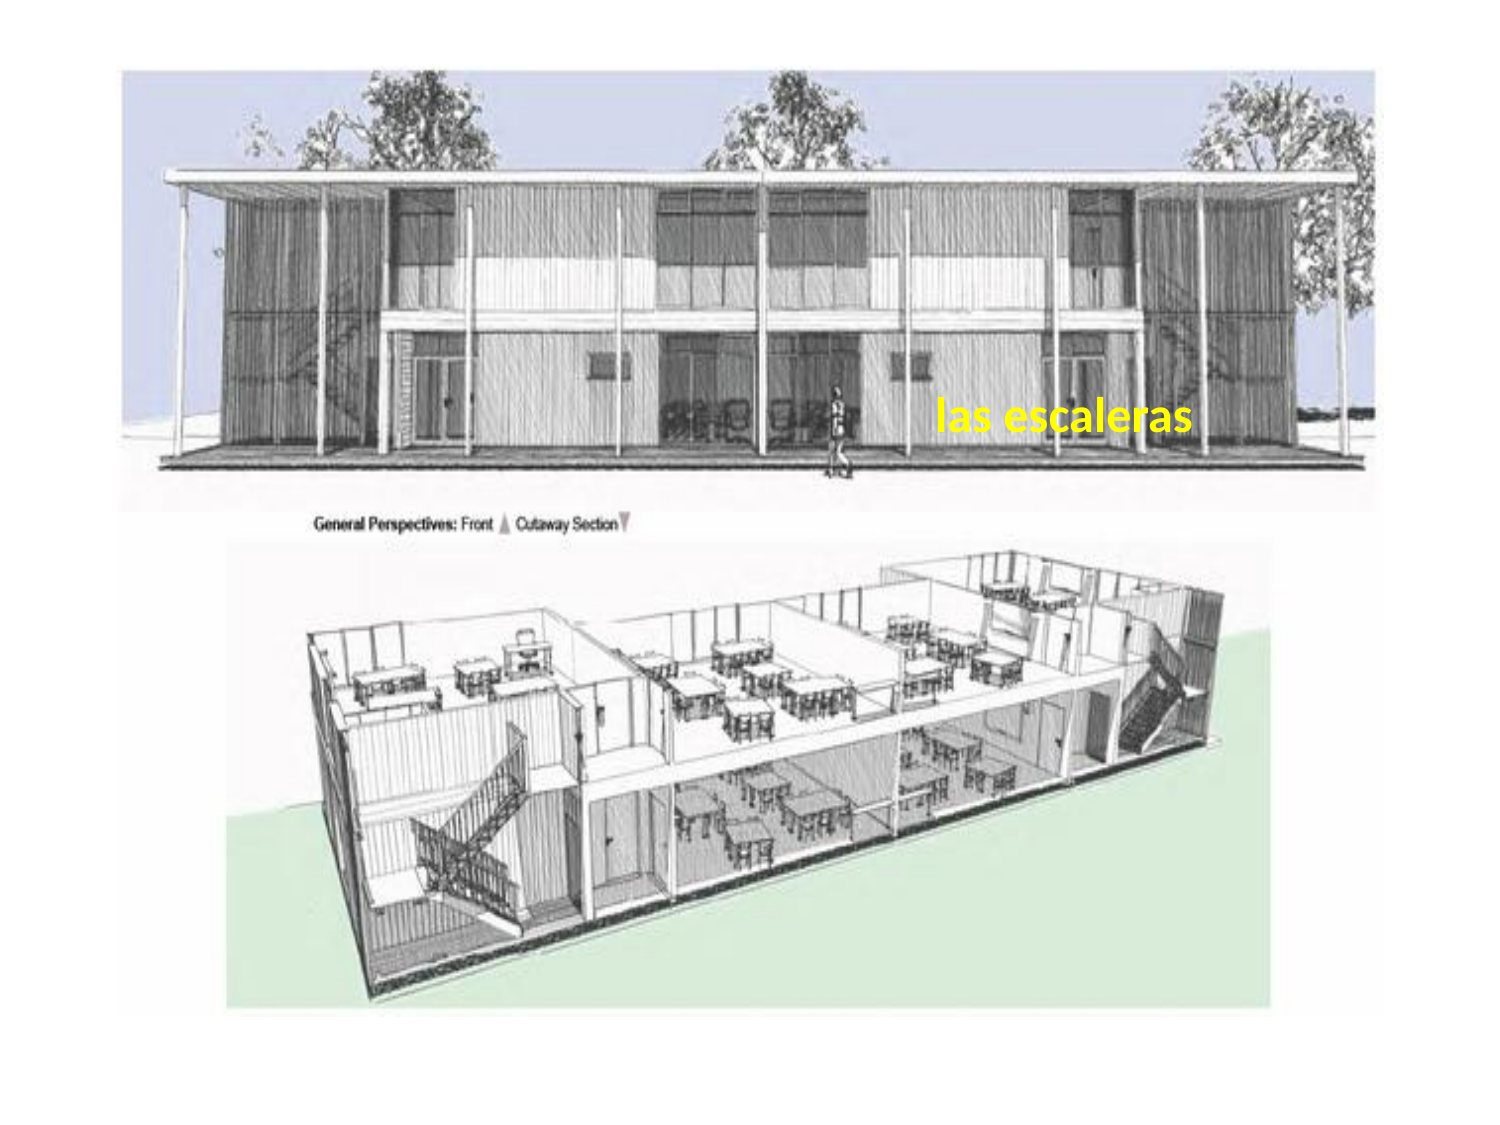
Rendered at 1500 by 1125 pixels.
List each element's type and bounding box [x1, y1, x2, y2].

list [74, 66, 1426, 1017]
